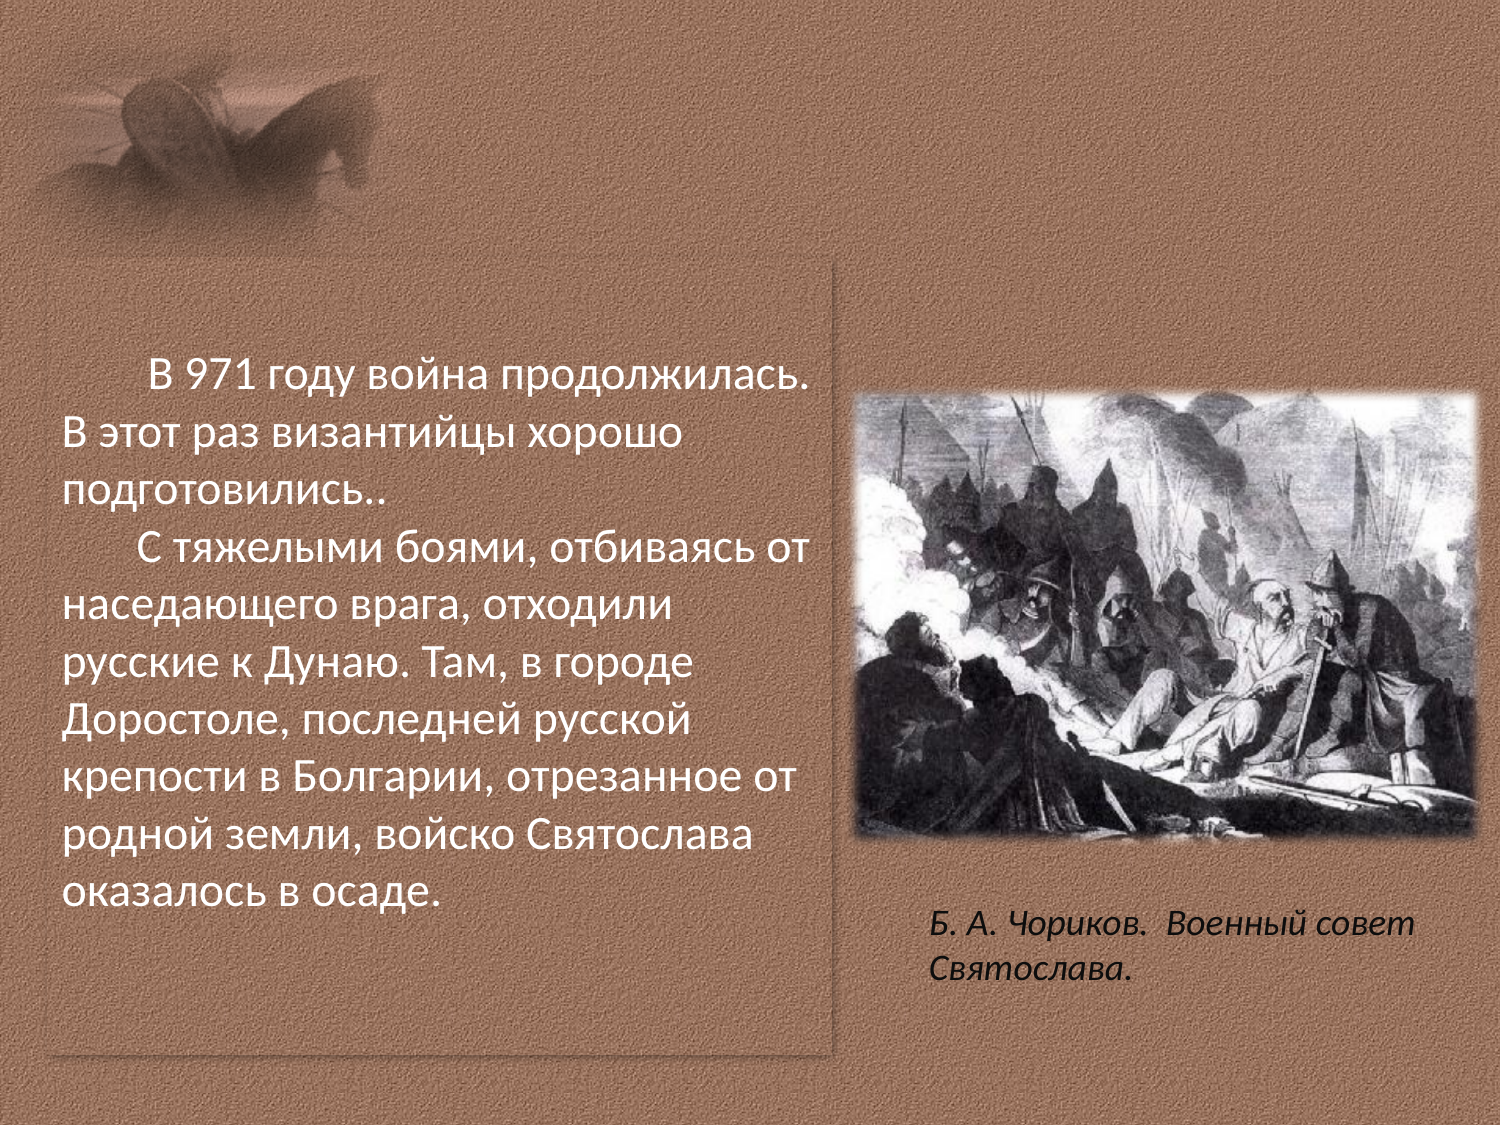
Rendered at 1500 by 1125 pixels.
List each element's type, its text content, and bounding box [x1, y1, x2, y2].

text_box В 971 году война продолжилась. В этот раз византийцы хорошо подготовились.. С тяжелыми боями, отбиваясь от наседающего врага, отходили русские к Дунаю. Там, в городе Доростоле, последней русской крепости в Болгарии, отрезанное от родной земли, войско Святослава оказалось в осаде. [45, 256, 834, 1057]
footer www.sliderpoint.org [512, 1042, 988, 1103]
picture [0, 0, 1500, 1125]
text_box Б. А. Чориков. Военный совет Святослава. [914, 890, 1465, 996]
